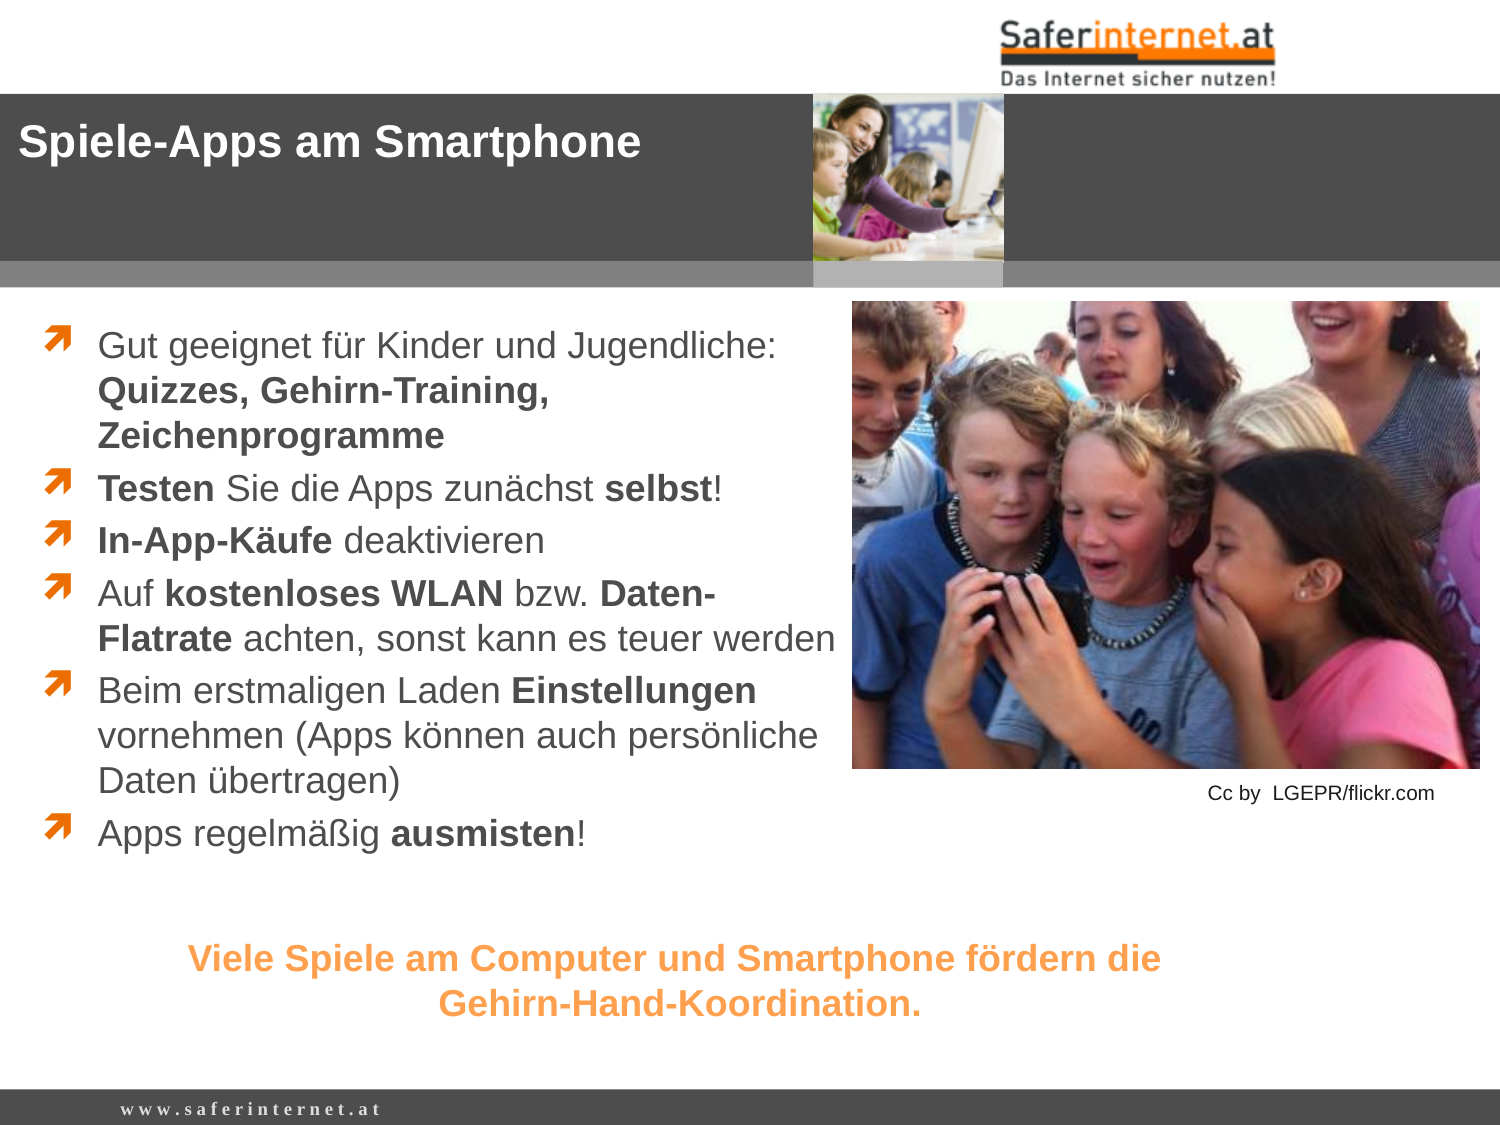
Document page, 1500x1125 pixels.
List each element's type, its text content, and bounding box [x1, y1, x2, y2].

text_box Gut geeignet für Kinder und Jugendliche: Quizzes, Gehirn-Training, Zeichenprogramme Testen Sie die Apps zunächst selbst! In-App-Käufe deaktivieren Auf kostenloses WLAN bzw. Daten-Flatrate achten, sonst kann es teuer werden Beim erstmaligen Laden Einstellungen vornehmen (Apps können auch persönliche Daten übertragen) Apps regelmäßig ausmisten! [26, 313, 862, 927]
text_box Viele Spiele am Computer und Smartphone fördern die Gehirn-Hand-Koordination. [63, 926, 1298, 1031]
text_box Cc by LGEPR/flickr.com [1192, 772, 1500, 812]
footer w w w . s a f e r i n t e r n e t . a t [105, 1089, 923, 1125]
picture [813, 93, 1004, 263]
text_box Spiele-Apps am Smartphone [3, 103, 658, 174]
picture [852, 300, 1480, 770]
picture [994, 15, 1282, 92]
